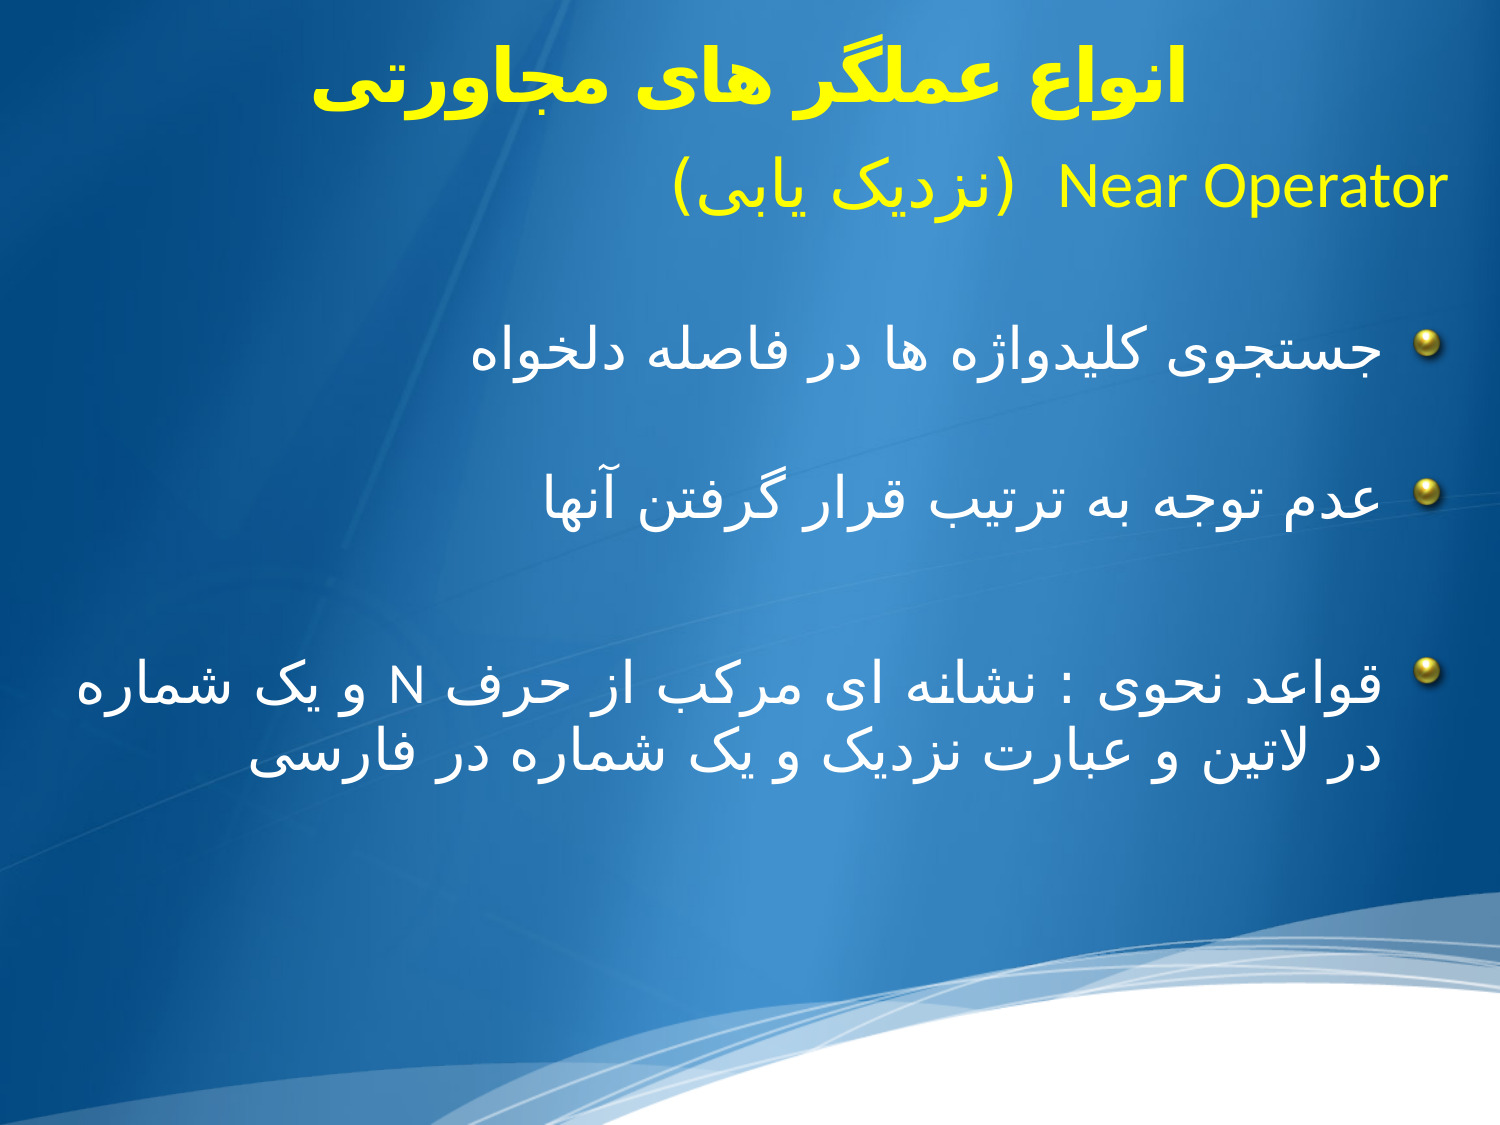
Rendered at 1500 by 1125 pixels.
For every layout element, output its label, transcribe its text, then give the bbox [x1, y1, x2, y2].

picture [0, 0, 1500, 1125]
title انواع عملگر های مجاورتی [62, 37, 1438, 147]
list Near Operator (نزدیک یابی) جستجوی کلیدواژه ها در فاصله دلخواه عدم توجه به ترتیب قرار گرفتن آنها قواعد نحوی : نشانه ای مرکب از حرف N و یک شماره در لاتین و عبارت نزدیک و یک شماره در فارسی [75, 149, 1450, 1100]
